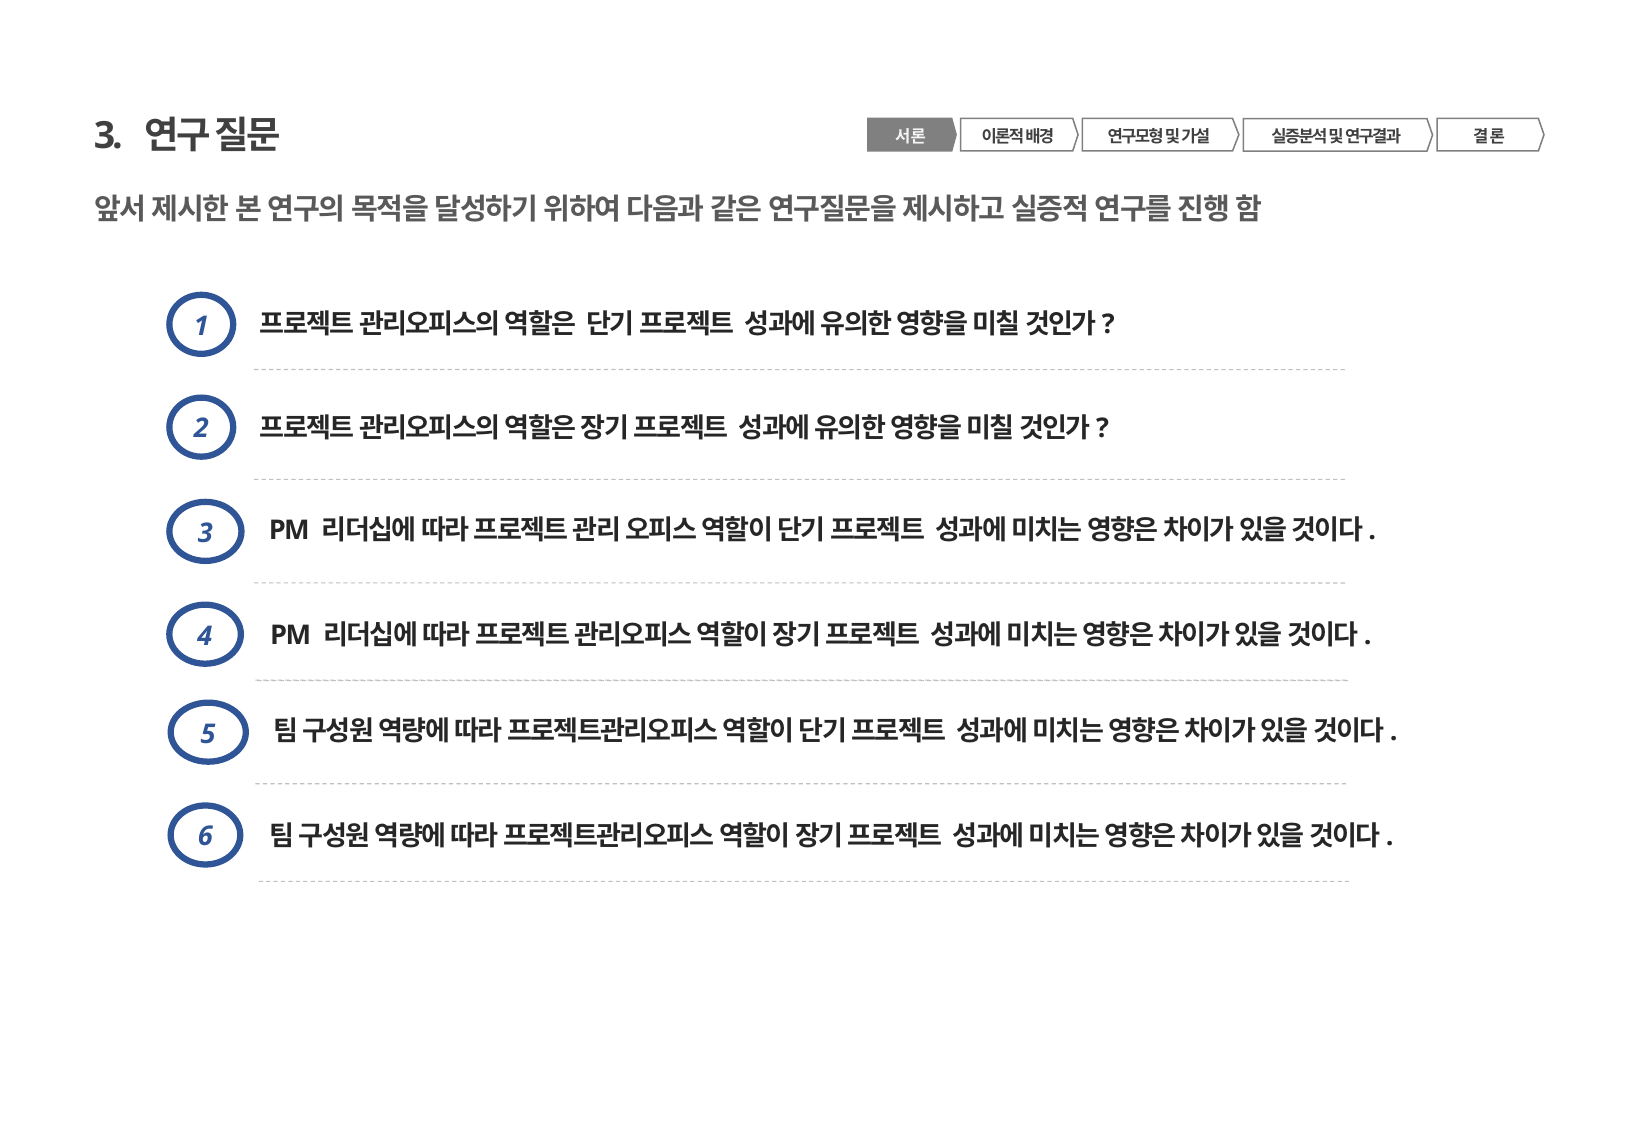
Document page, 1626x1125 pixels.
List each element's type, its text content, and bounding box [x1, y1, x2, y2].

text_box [170, 689, 1581, 762]
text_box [867, 118, 1544, 152]
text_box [169, 593, 1581, 664]
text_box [169, 488, 1522, 561]
text_box 앞서 제시한 본 연구의 목적을 달성하기 위하여 다음과 같은 연구질문을 제시하고 실증적 연구를 진행 함 [78, 179, 1544, 233]
text_box 3. 연구 질문 [78, 91, 1544, 166]
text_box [170, 793, 1581, 865]
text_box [169, 282, 1338, 354]
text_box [169, 386, 1353, 457]
